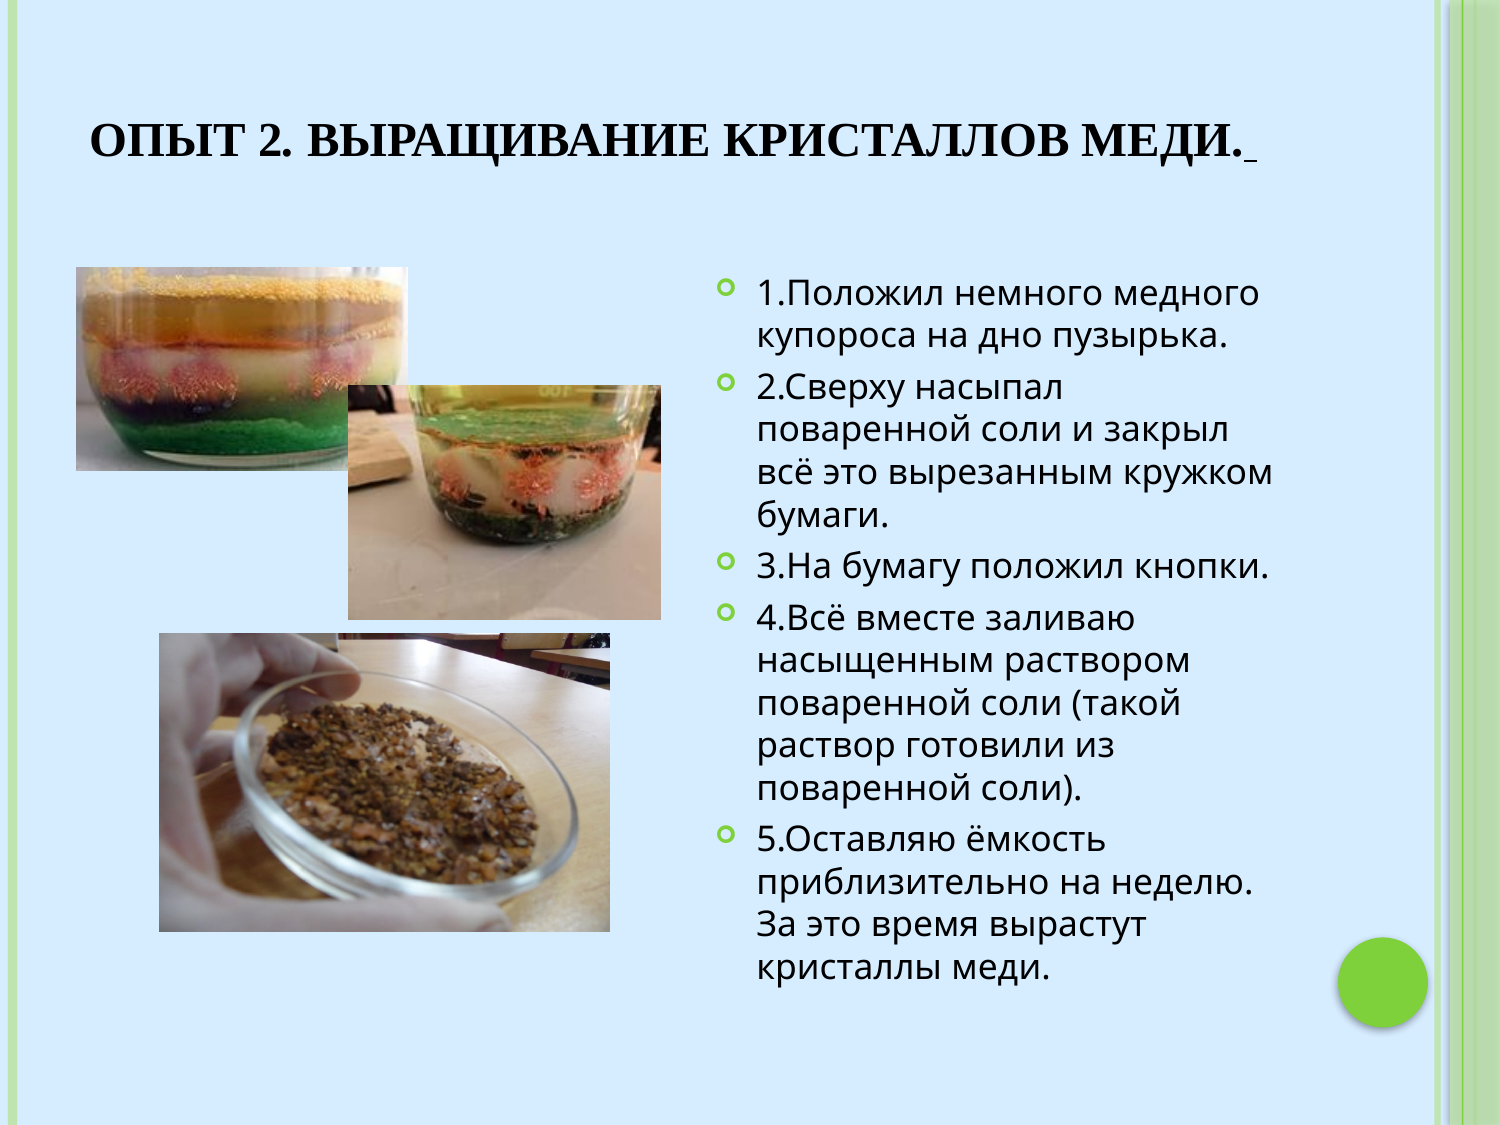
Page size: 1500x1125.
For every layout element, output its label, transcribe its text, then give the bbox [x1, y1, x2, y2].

title Опыт 2. Выращивание кристаллов меди. [75, 45, 1300, 233]
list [76, 266, 409, 471]
picture [158, 632, 611, 932]
list 1.Положил немного медного купороса на дно пузырька. 2.Сверху насыпал поваренной соли и закрыл всё это вырезанным кружком бумаги. 3.На бумагу положил кнопки. 4.Всё вместе заливаю насыщенным раствором поваренной соли (такой раствор готовили из поваренной соли). 5.Оставляю ёмкость приблизительно на неделю. За это время вырастут кристаллы меди. [700, 262, 1301, 1013]
picture [347, 384, 662, 621]
